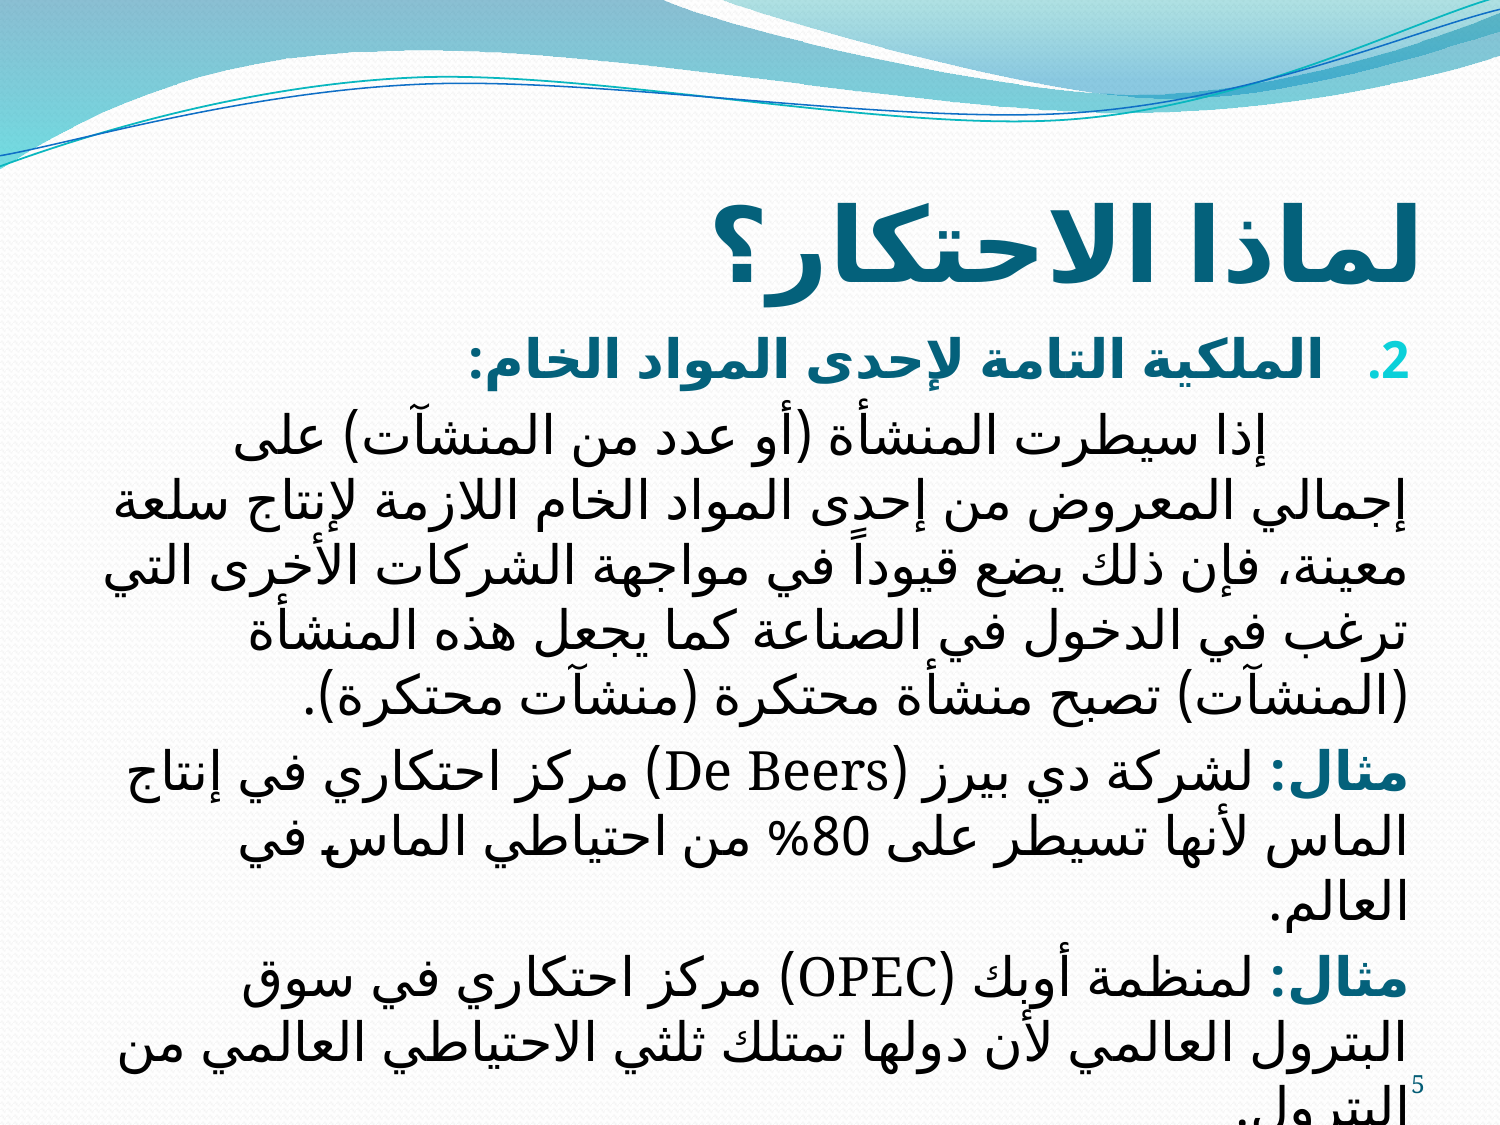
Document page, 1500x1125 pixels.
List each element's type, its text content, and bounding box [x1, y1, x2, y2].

list الملكية التامة لإحدى المواد الخام: إذا سيطرت المنشأة (أو عدد من المنشآت) على إجمالي المعروض من إحدى المواد الخام اللازمة لإنتاج سلعة معينة، فإن ذلك يضع قيوداً في مواجهة الشركات الأخرى التي ترغب في الدخول في الصناعة كما يجعل هذه المنشأة (المنشآت) تصبح منشأة محتكرة (منشآت محتكرة). مثال: لشركة دي بيرز (De Beers) مركز احتكاري في إنتاج الماس لأنها تسيطر على 80% من احتياطي الماس في العالم. مثال: لمنظمة أوبك (OPEC) مركز احتكاري في سوق البترول العالمي لأن دولها تمتلك ثلثي الاحتياطي العالمي من البترول. [75, 317, 1425, 1038]
slide_number 5 [1299, 1042, 1425, 1103]
title لماذا الاحتكار؟ [75, 115, 1425, 303]
